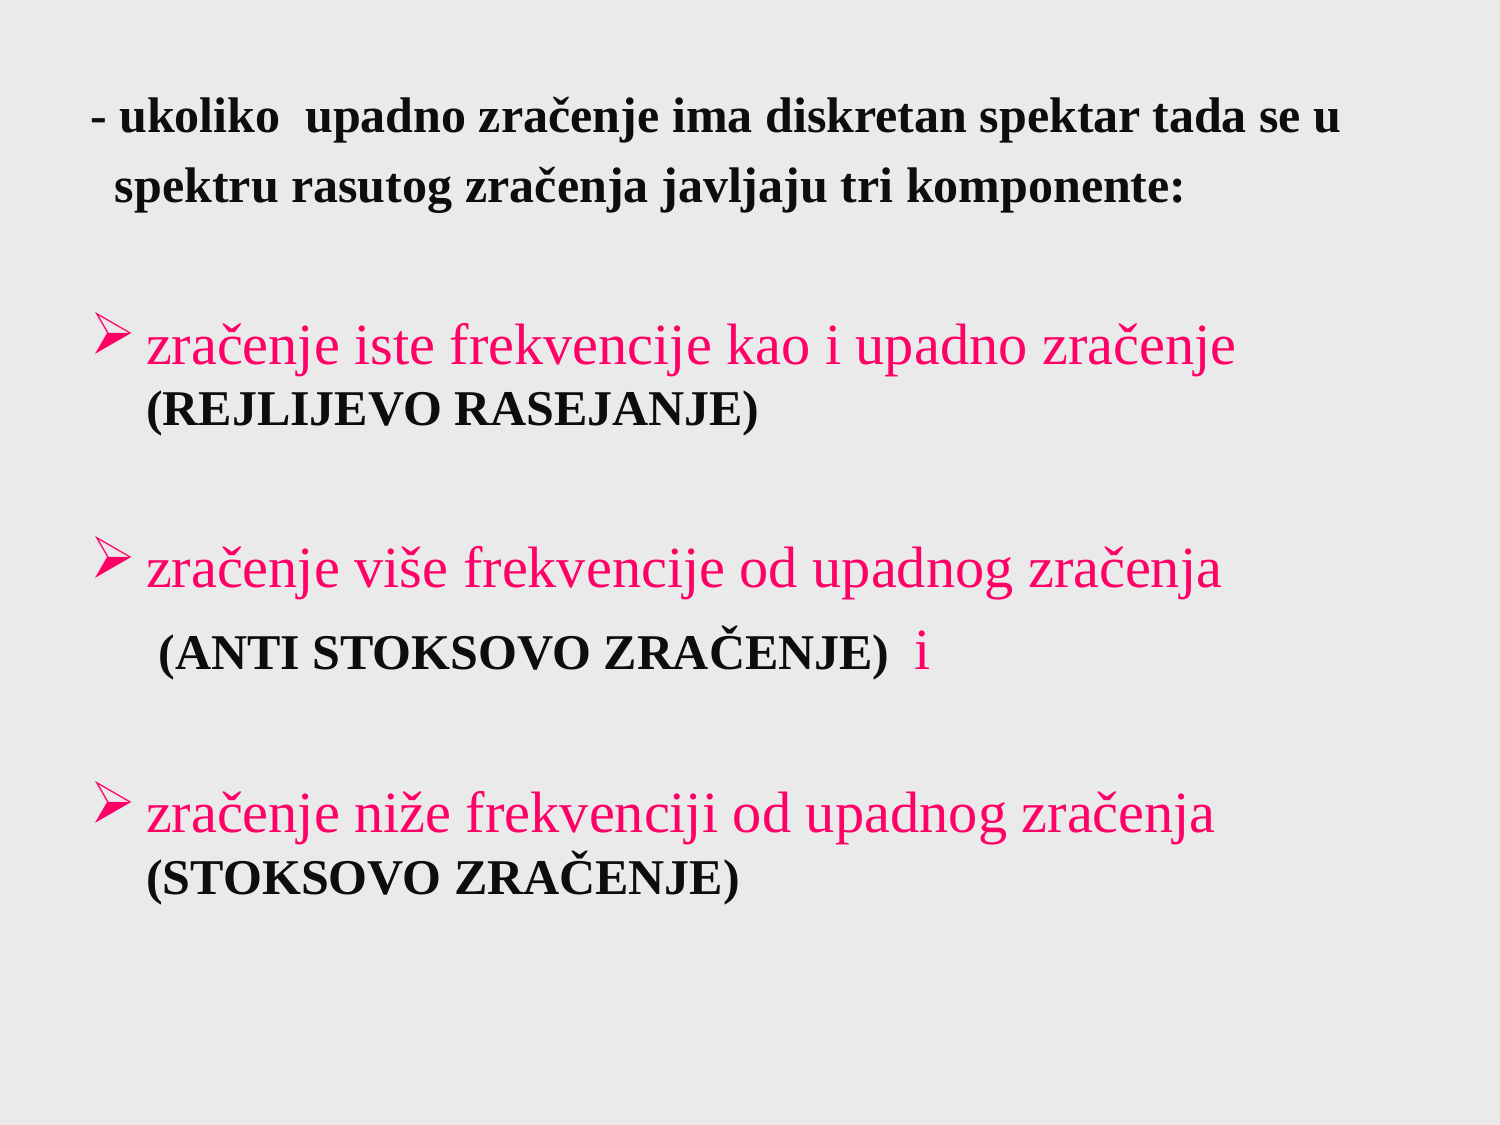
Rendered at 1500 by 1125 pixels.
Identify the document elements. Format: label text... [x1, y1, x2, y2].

list - ukoliko upadno zračenje ima diskretan spektar tada se u spektru rasutog zračenja javljaju tri komponente: zračenje iste frekvencije kao i upadno zračenje (REJLIJEVO RASEJANJE) zračenje više frekvencije od upadnog zračenja (ANTI STOKSOVO ZRAČENJE) i zračenje niže frekvenciji od upadnog zračenja (STOKSOVO ZRAČENJE) [75, 75, 1425, 1050]
